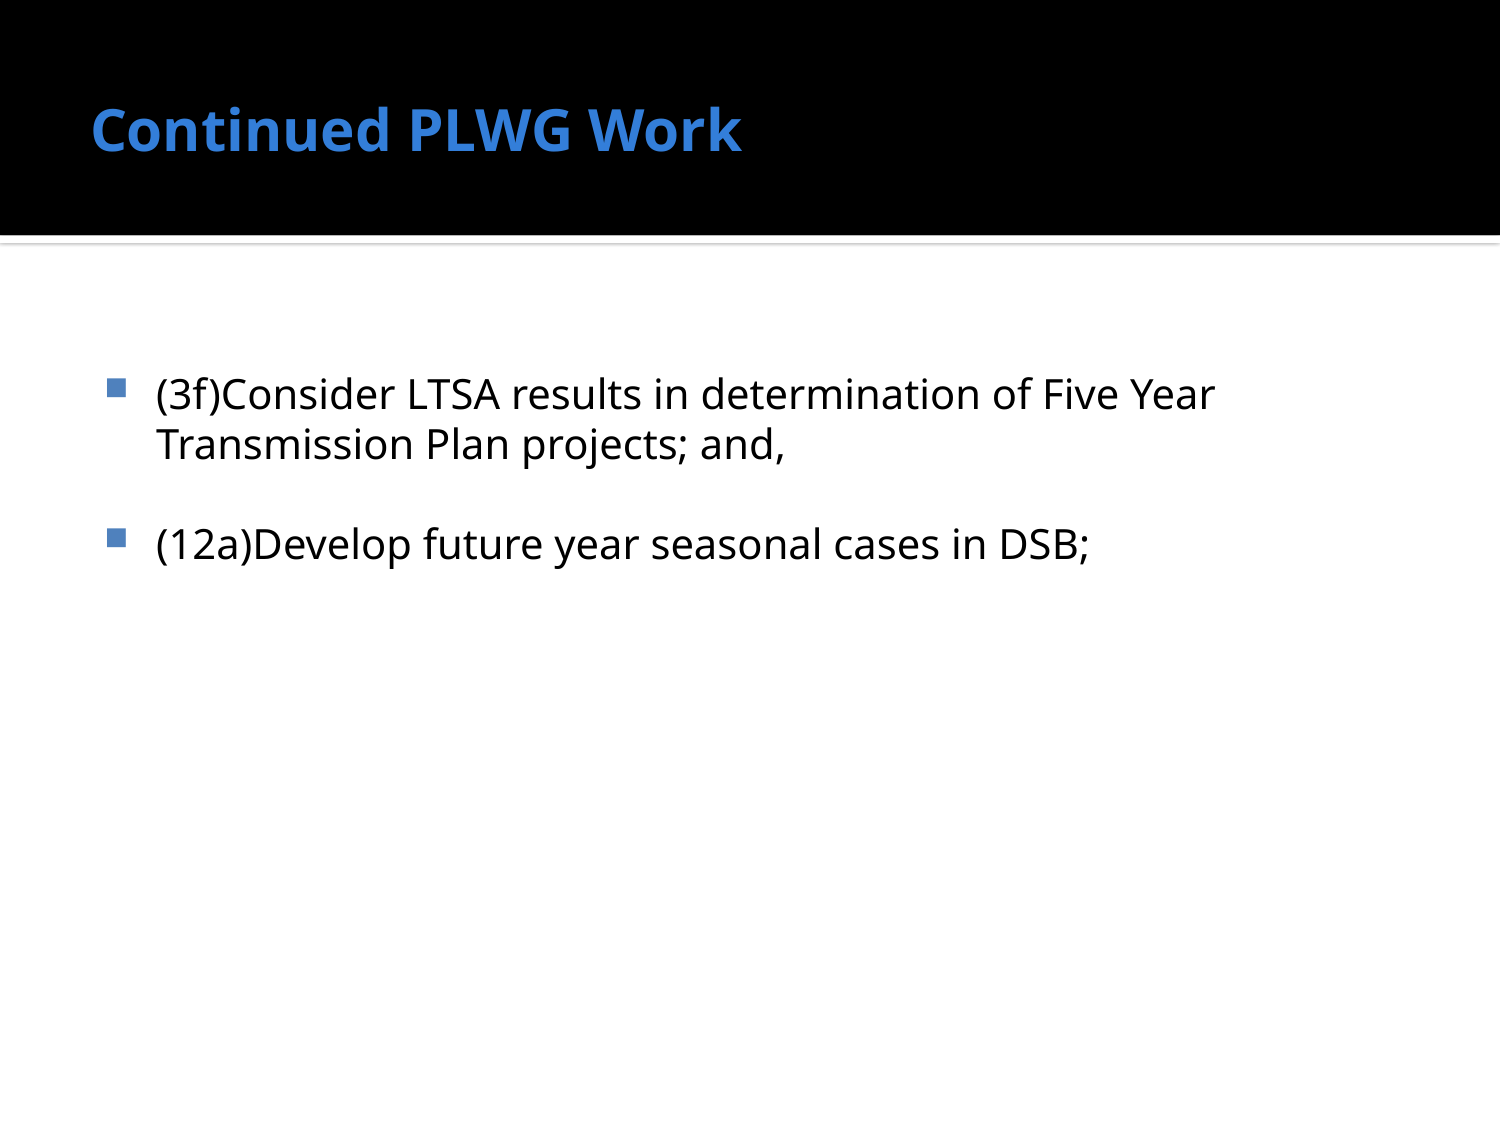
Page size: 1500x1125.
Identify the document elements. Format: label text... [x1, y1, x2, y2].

list (3f)Consider LTSA results in determination of Five Year Transmission Plan projects; and, (12a)Develop future year seasonal cases in DSB; [75, 262, 1475, 1005]
title Continued PLWG Work [75, 25, 1425, 231]
